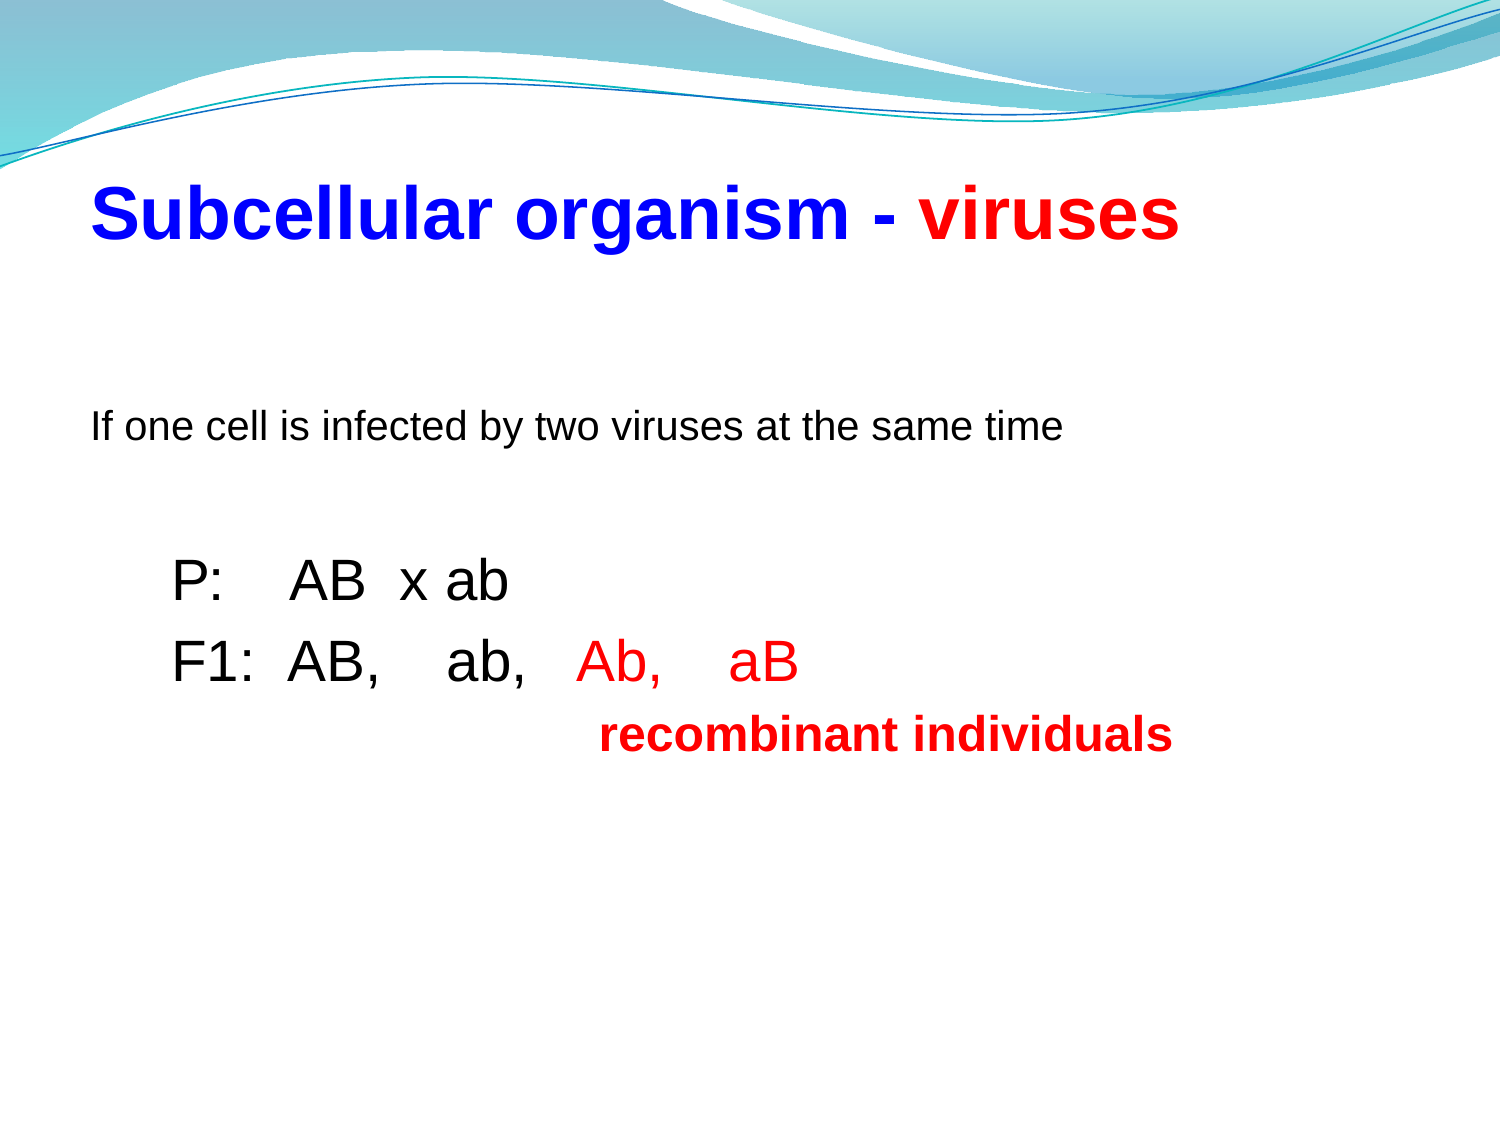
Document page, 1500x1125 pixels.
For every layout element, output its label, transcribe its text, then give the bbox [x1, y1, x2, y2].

title Subcellular organism - viruses [75, 115, 1425, 304]
list If one cell is infected by two viruses at the same time Р: АB х аb F1: АB, аb, Аb, аB recombinant individuals [75, 317, 1425, 1038]
